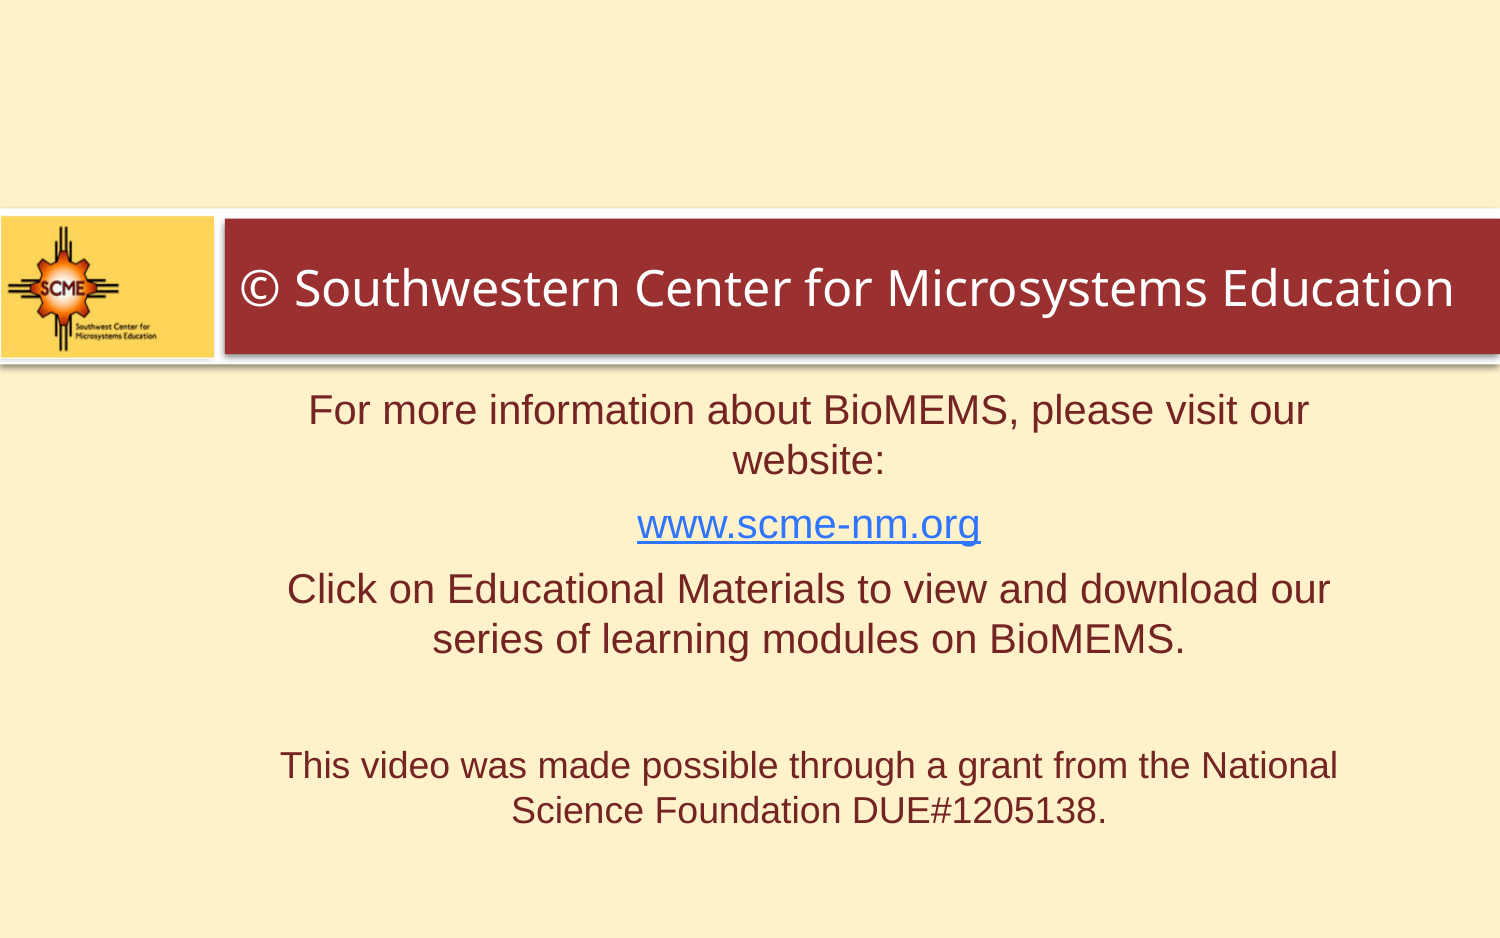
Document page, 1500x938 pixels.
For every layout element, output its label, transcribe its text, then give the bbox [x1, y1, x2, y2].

picture [0, 215, 215, 360]
list For more information about BioMEMS, please visit our website: www.scme-nm.org Click on Educational Materials to view and download our series of learning modules on BioMEMS. This video was made possible through a grant from the National Science Foundation DUE#1205138. [225, 375, 1394, 875]
title © Southwestern Center for Microsystems Education [225, 218, 1475, 355]
